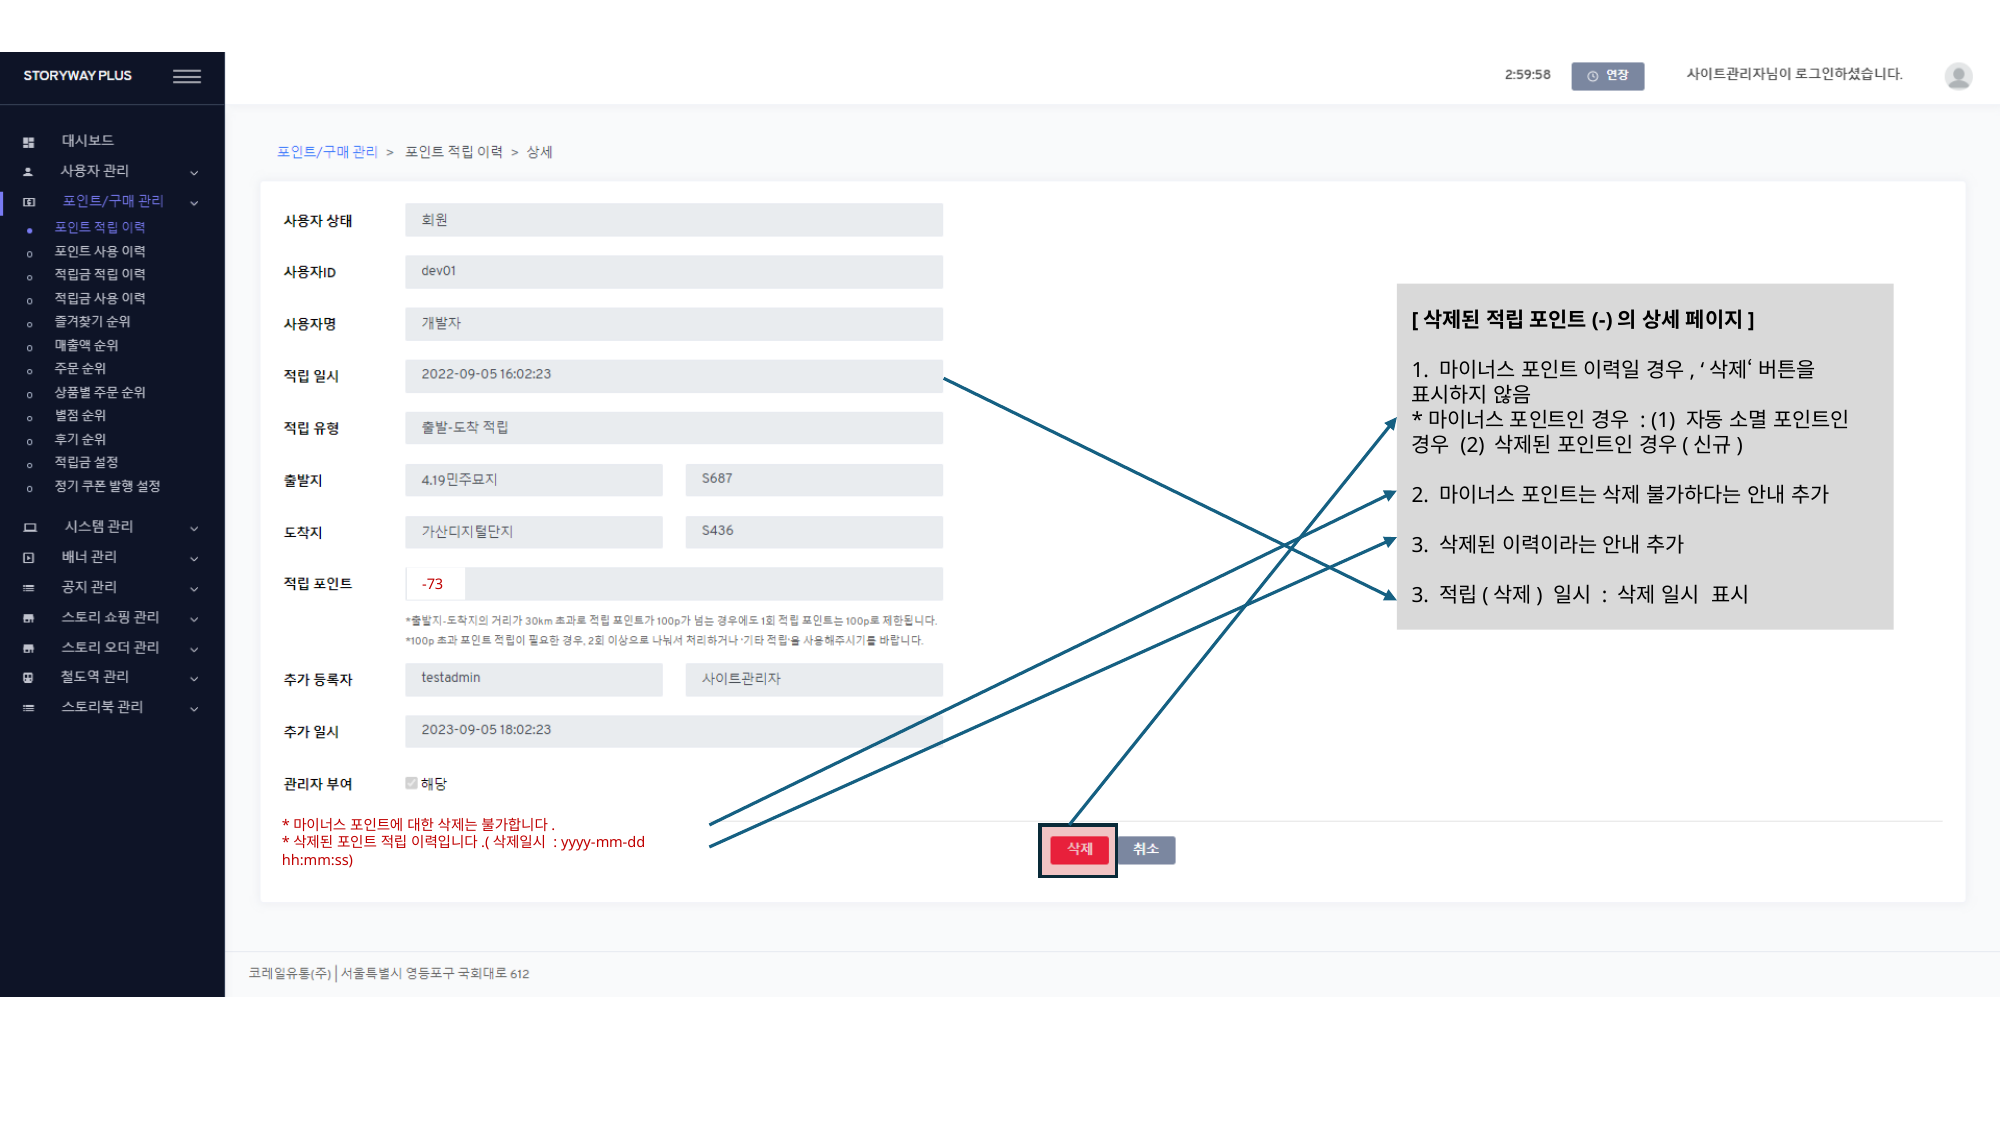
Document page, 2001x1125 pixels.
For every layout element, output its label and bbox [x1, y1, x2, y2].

picture [0, 52, 2000, 998]
text_box [708, 536, 1398, 848]
text_box [708, 490, 943, 536]
text_box [943, 377, 1398, 536]
